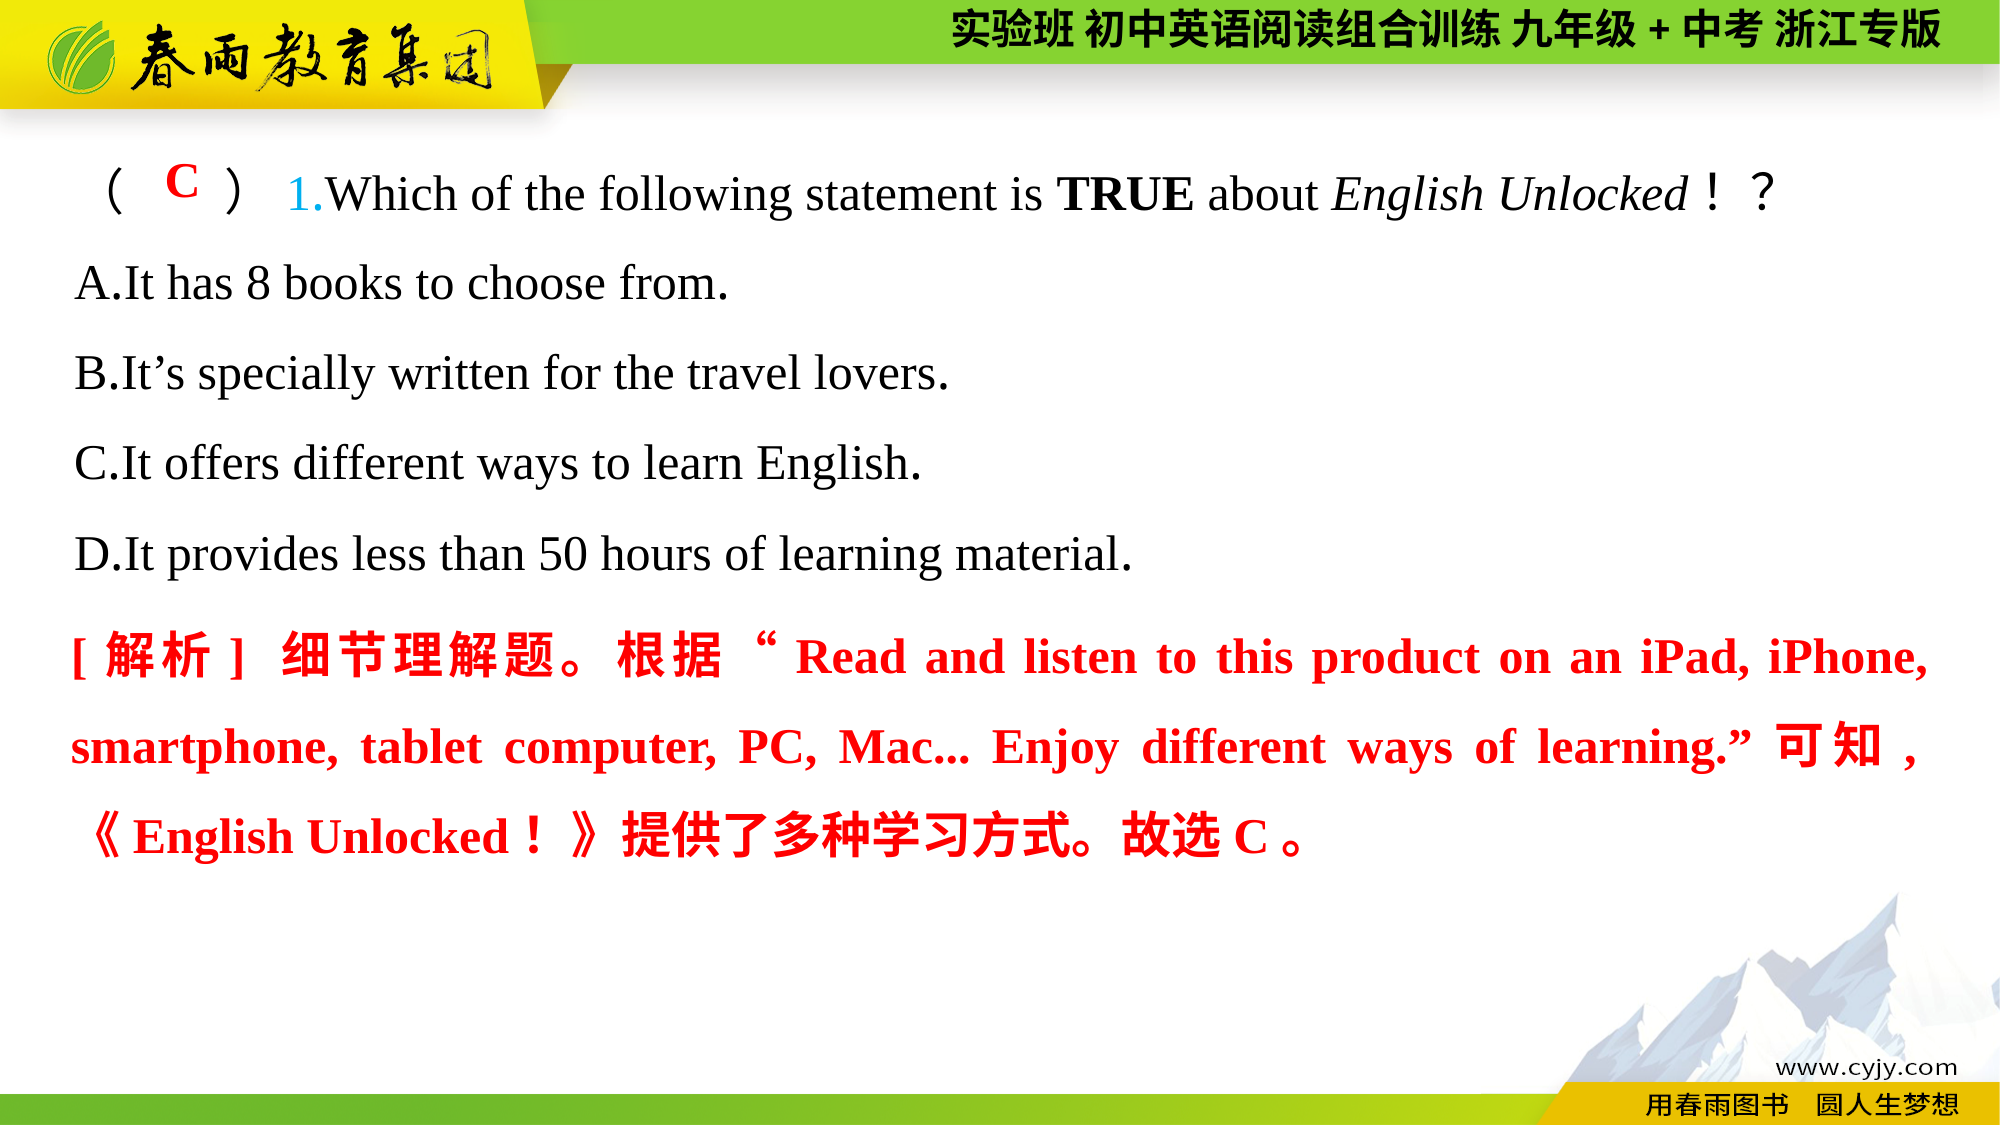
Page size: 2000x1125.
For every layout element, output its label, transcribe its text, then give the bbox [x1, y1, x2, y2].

text_box [解析] 细节理解题。根据“Read and listen to this product on an iPad, iPhone, smartphone, tablet computer, PC, Mac... Enjoy different ways of learning.”可知,《English Unlocked！》提供了多种学习方式。故选C。 [56, 586, 1944, 871]
picture [0, 0, 2000, 1125]
list （ ）1.Which of the following statement is TRUE about English Unlocked！？ A.It has 8 books to choose from. B.It’s specially written for the travel lovers. C.It offers different ways to learn English. D.It provides less than 50 hours of learning material. [59, 122, 1944, 581]
text_box C [149, 140, 216, 215]
